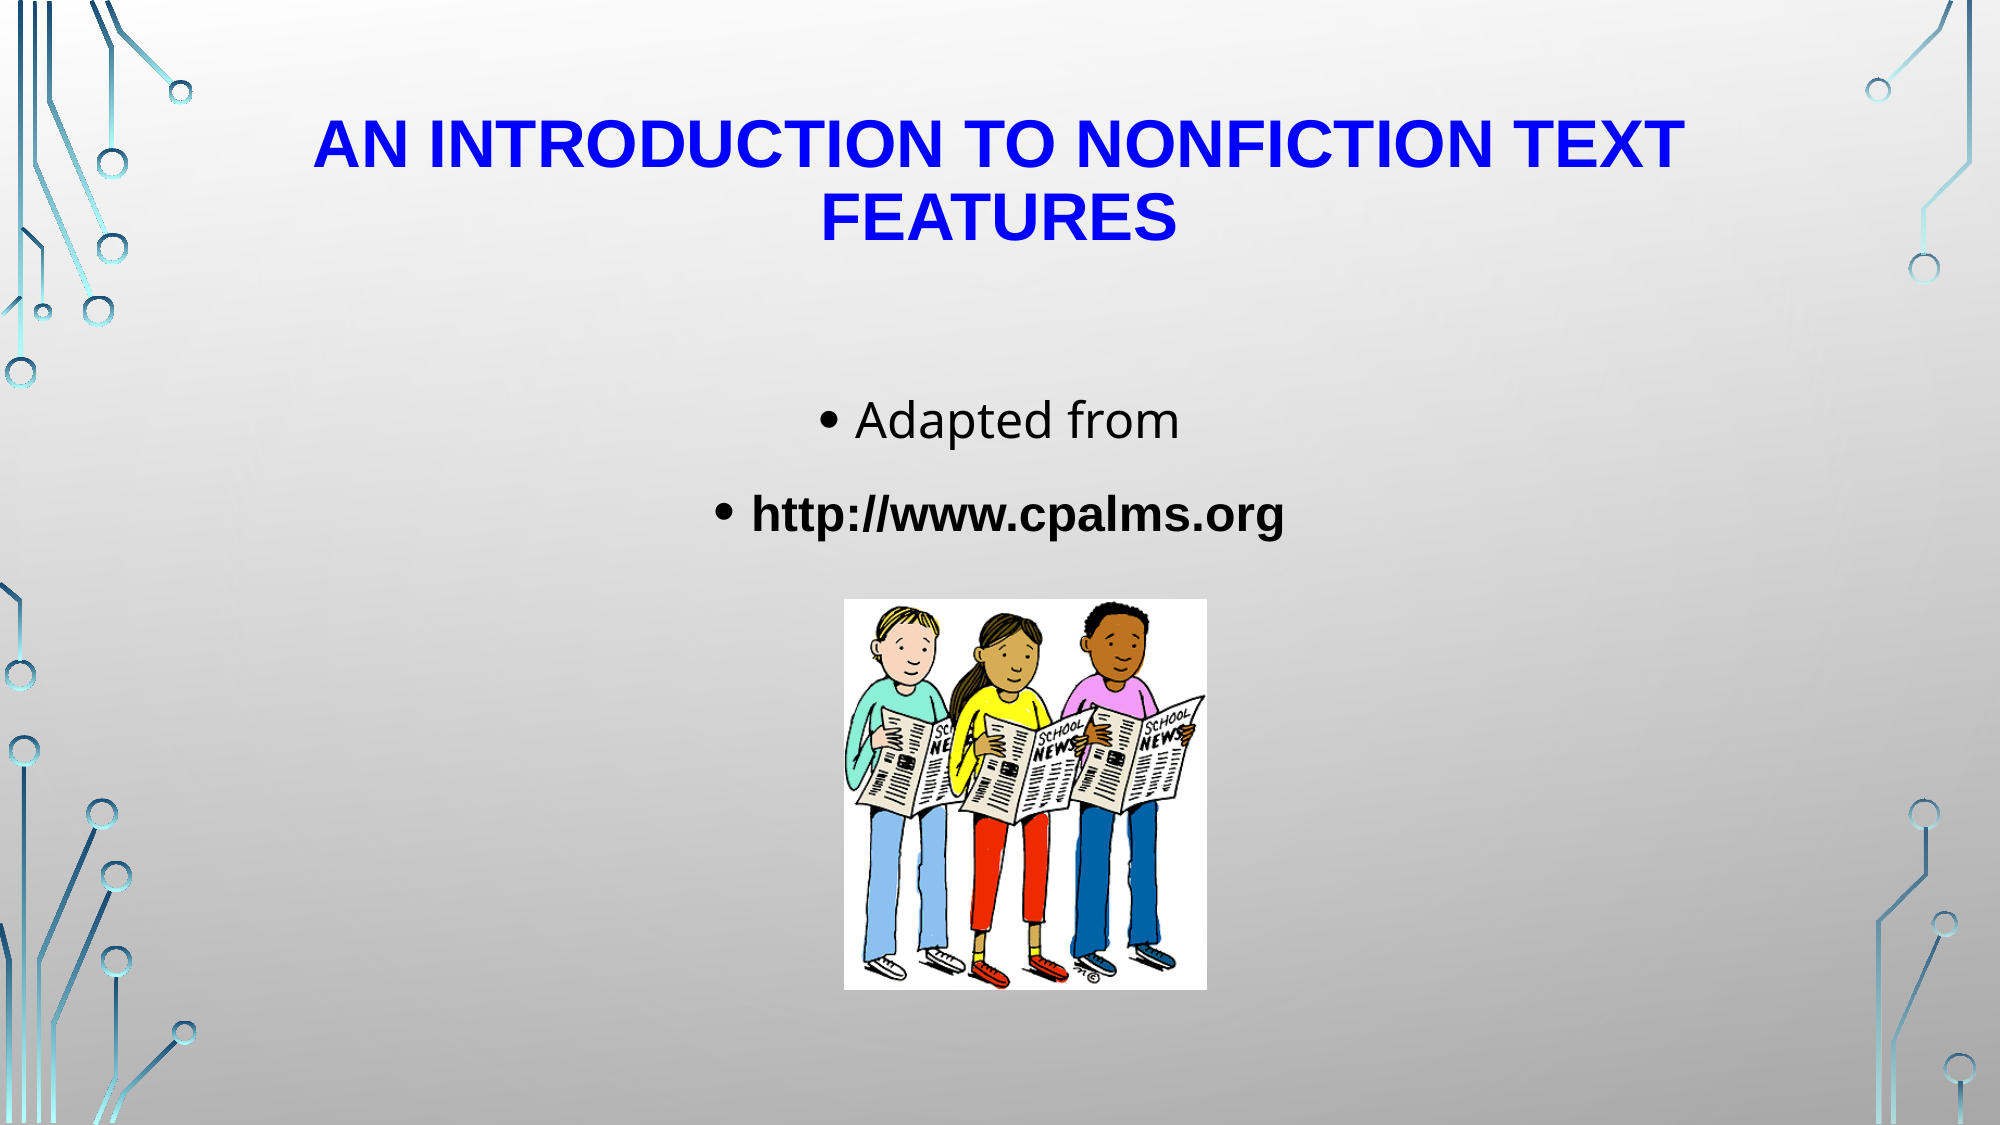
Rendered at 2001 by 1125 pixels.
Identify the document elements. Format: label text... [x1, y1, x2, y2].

picture [843, 598, 1207, 991]
list Adapted from http://www.cpalms.org [187, 369, 1813, 950]
title An Introduction to Nonfiction Text Features [187, 101, 1813, 344]
